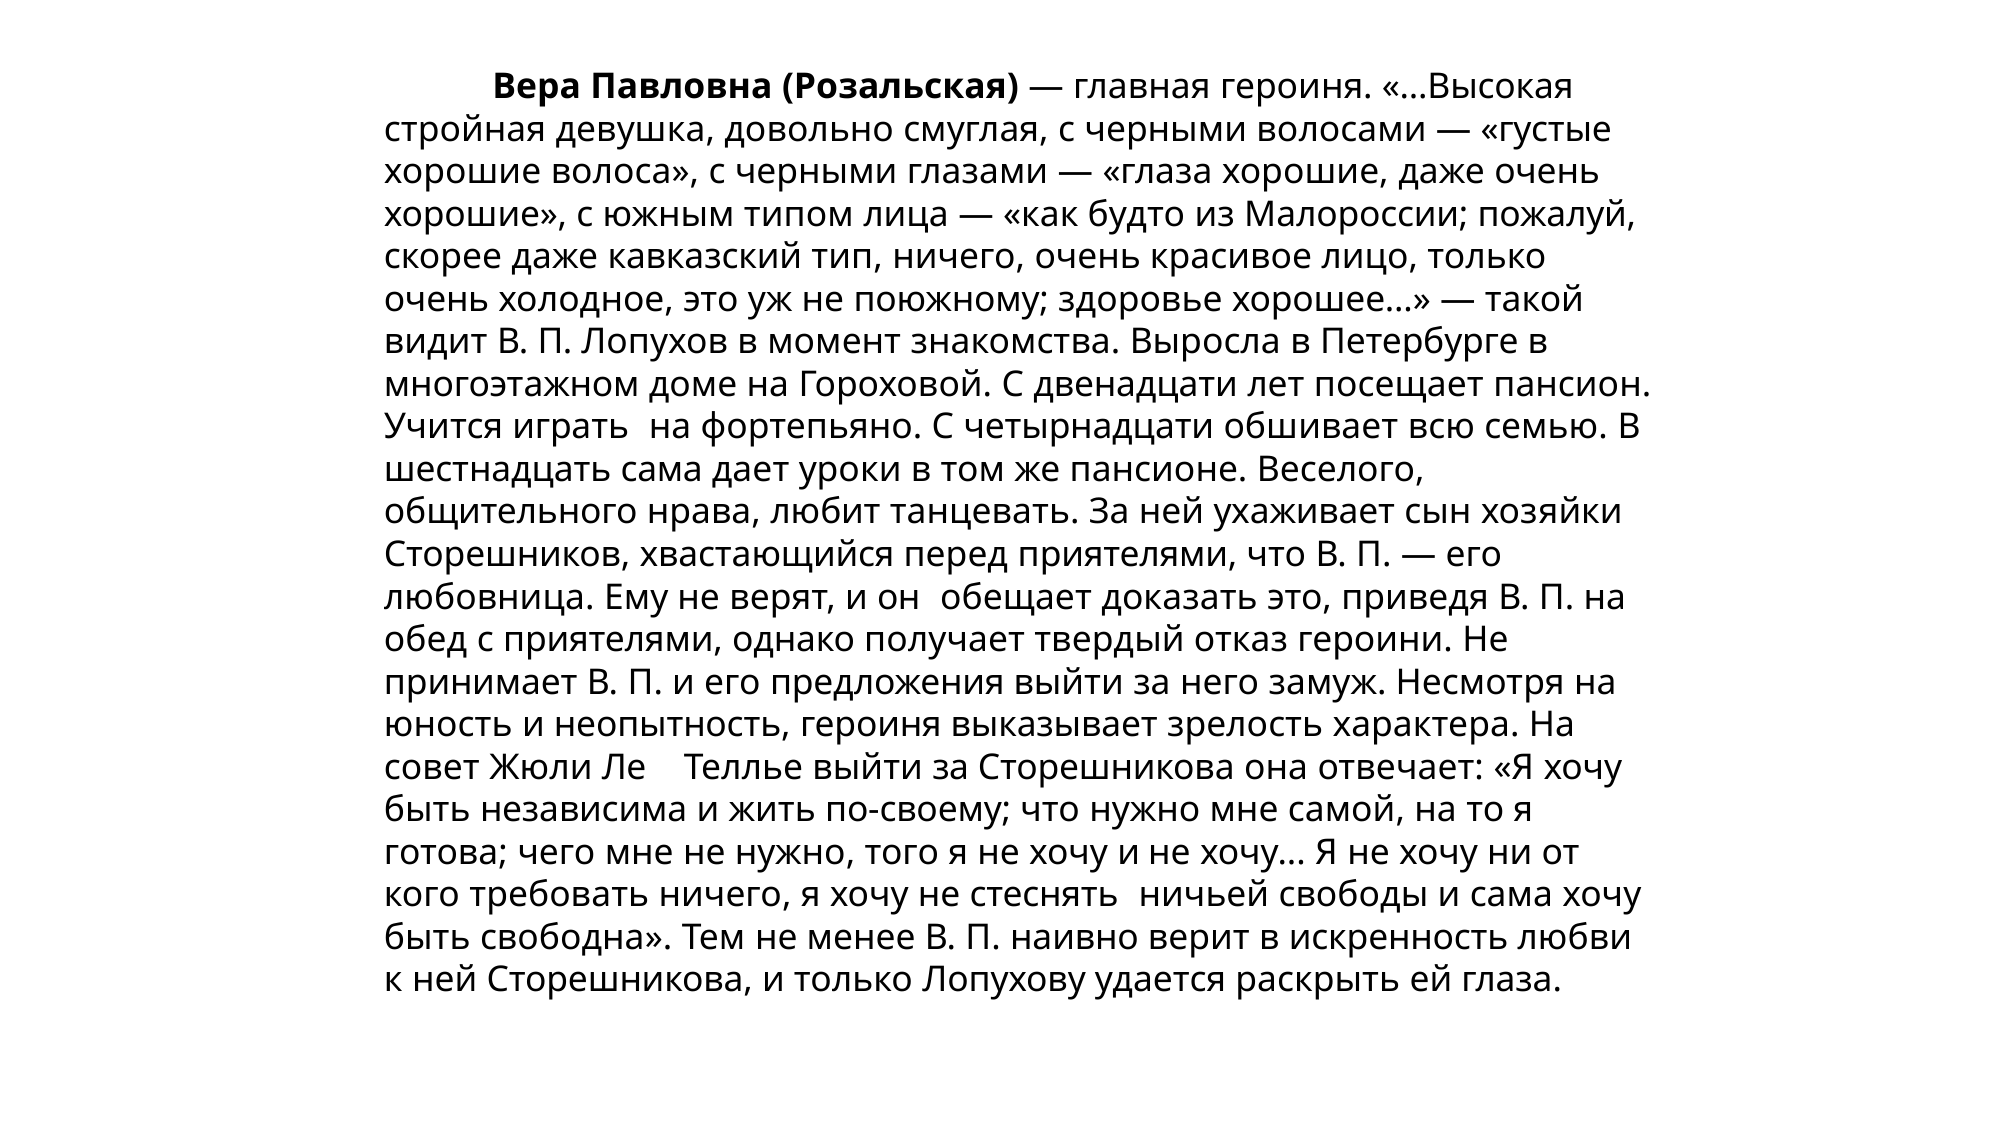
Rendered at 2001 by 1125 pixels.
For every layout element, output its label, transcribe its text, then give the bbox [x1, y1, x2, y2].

text_box Вера Павловна (Розальская) — главная героиня. «...Высокая стройная девушка, довольно смуглая, с черными волосами — «густые хорошие волоса», с черными глазами — «глаза хорошие, даже очень хорошие», с южным типом лица — «как будто из Малороссии; пожалуй, скорее даже кавказский тип, ничего, очень красивое лицо, только очень холодное, это уж не поюжному; здоровье хорошее...» — такой видит В. П. Лопухов в момент знакомства. Выросла в Петербурге в многоэтажном доме на Гороховой. С двенадцати лет посещает пансион. Учится играть на фортепьяно. С четырнадцати обшивает всю семью. В шестнадцать сама дает уроки в том же пансионе. Веселого, общительного нрава, любит танцевать. За ней ухаживает сын хозяйки Сторешников, хвастающийся перед приятелями, что В. П. — его любовница. Ему не верят, и он обещает доказать это, приведя В. П. на обед с приятелями, однако получает твердый отказ героини. Не принимает В. П. и его предложения выйти за него замуж. Несмотря на юность и неопытность, героиня выказывает зрелость характера. На совет Жюли Ле Теллье выйти за Сторешникова она отвечает: «Я хочу быть независима и жить по-своему; что нужно мне самой, на то я готова; чего мне не нужно, того я не хочу и не хочу... Я не хочу ни от кого требовать ничего, я хочу не стеснять ничьей свободы и сама хочу быть свободна». Тем не менее В. П. наивно верит в искренность любви к ней Сторешникова, и только Лопухову удается раскрыть ей глаза. [381, 61, 1661, 999]
